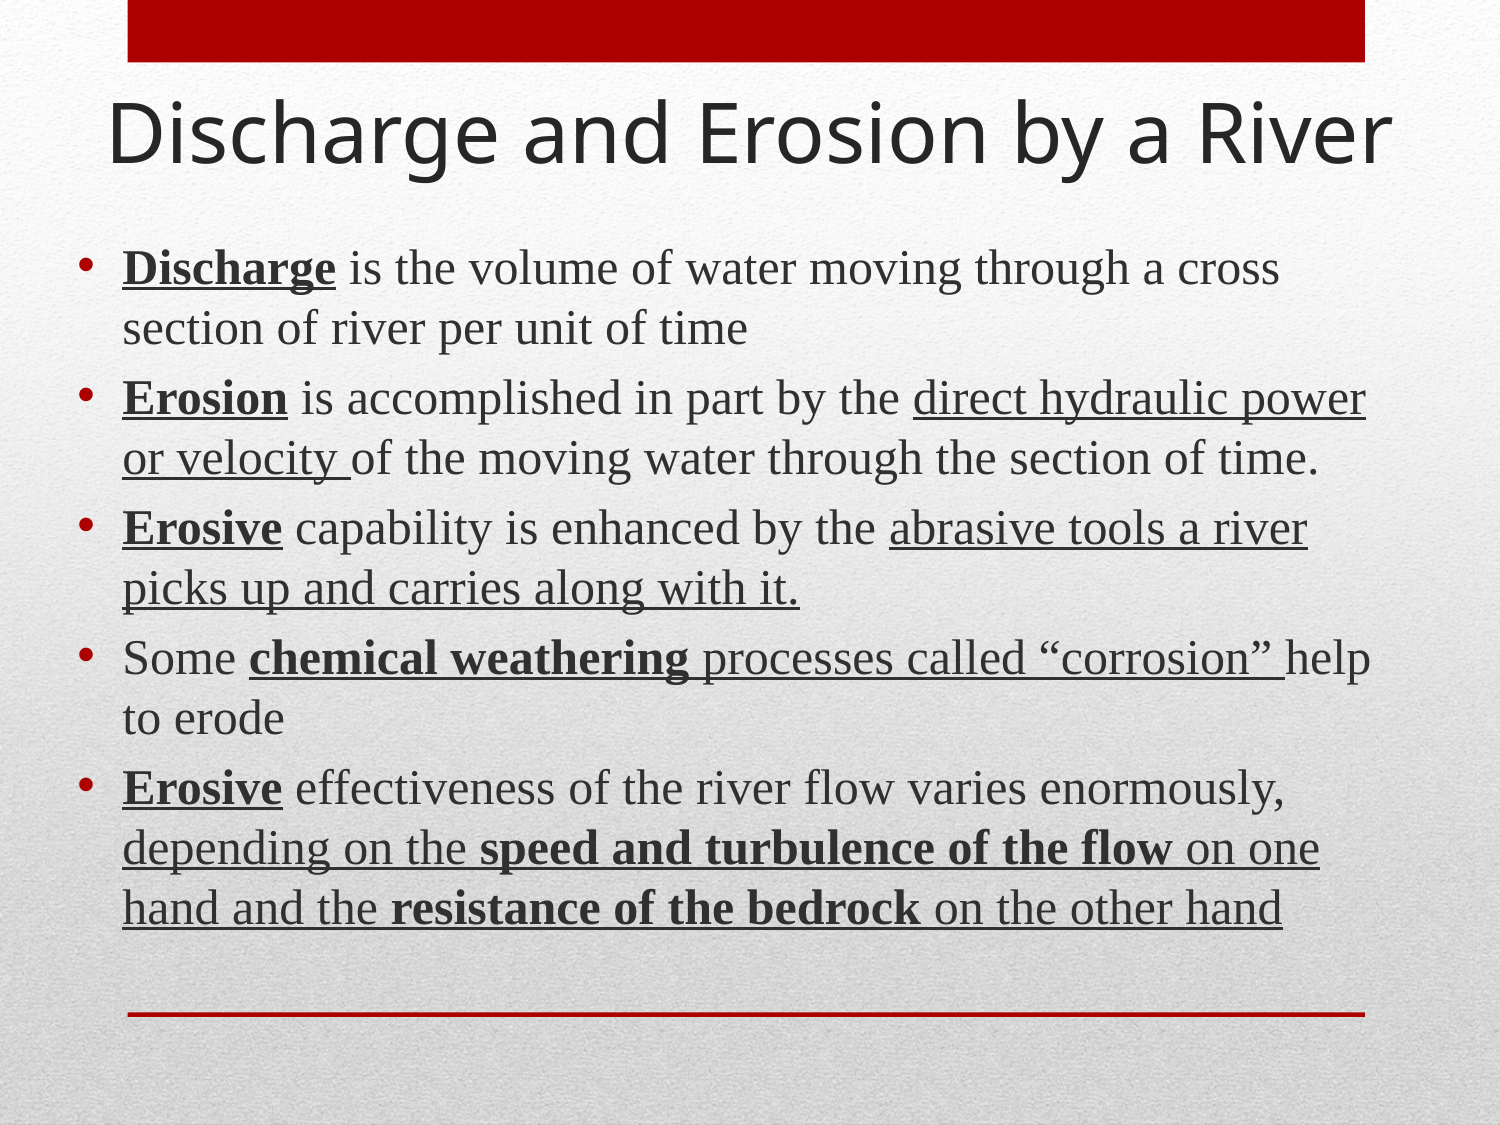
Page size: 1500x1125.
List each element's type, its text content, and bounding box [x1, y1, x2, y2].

list Discharge is the volume of water moving through a cross section of river per unit of time Erosion is accomplished in part by the direct hydraulic power or velocity of the moving water through the section of time. Erosive capability is enhanced by the abrasive tools a river picks up and carries along with it. Some chemical weathering processes called “corrosion” help to erode Erosive effectiveness of the river flow varies enormously, depending on the speed and turbulence of the flow on one hand and the resistance of the bedrock on the other hand [62, 187, 1425, 981]
title Discharge and Erosion by a River [87, 0, 1413, 188]
